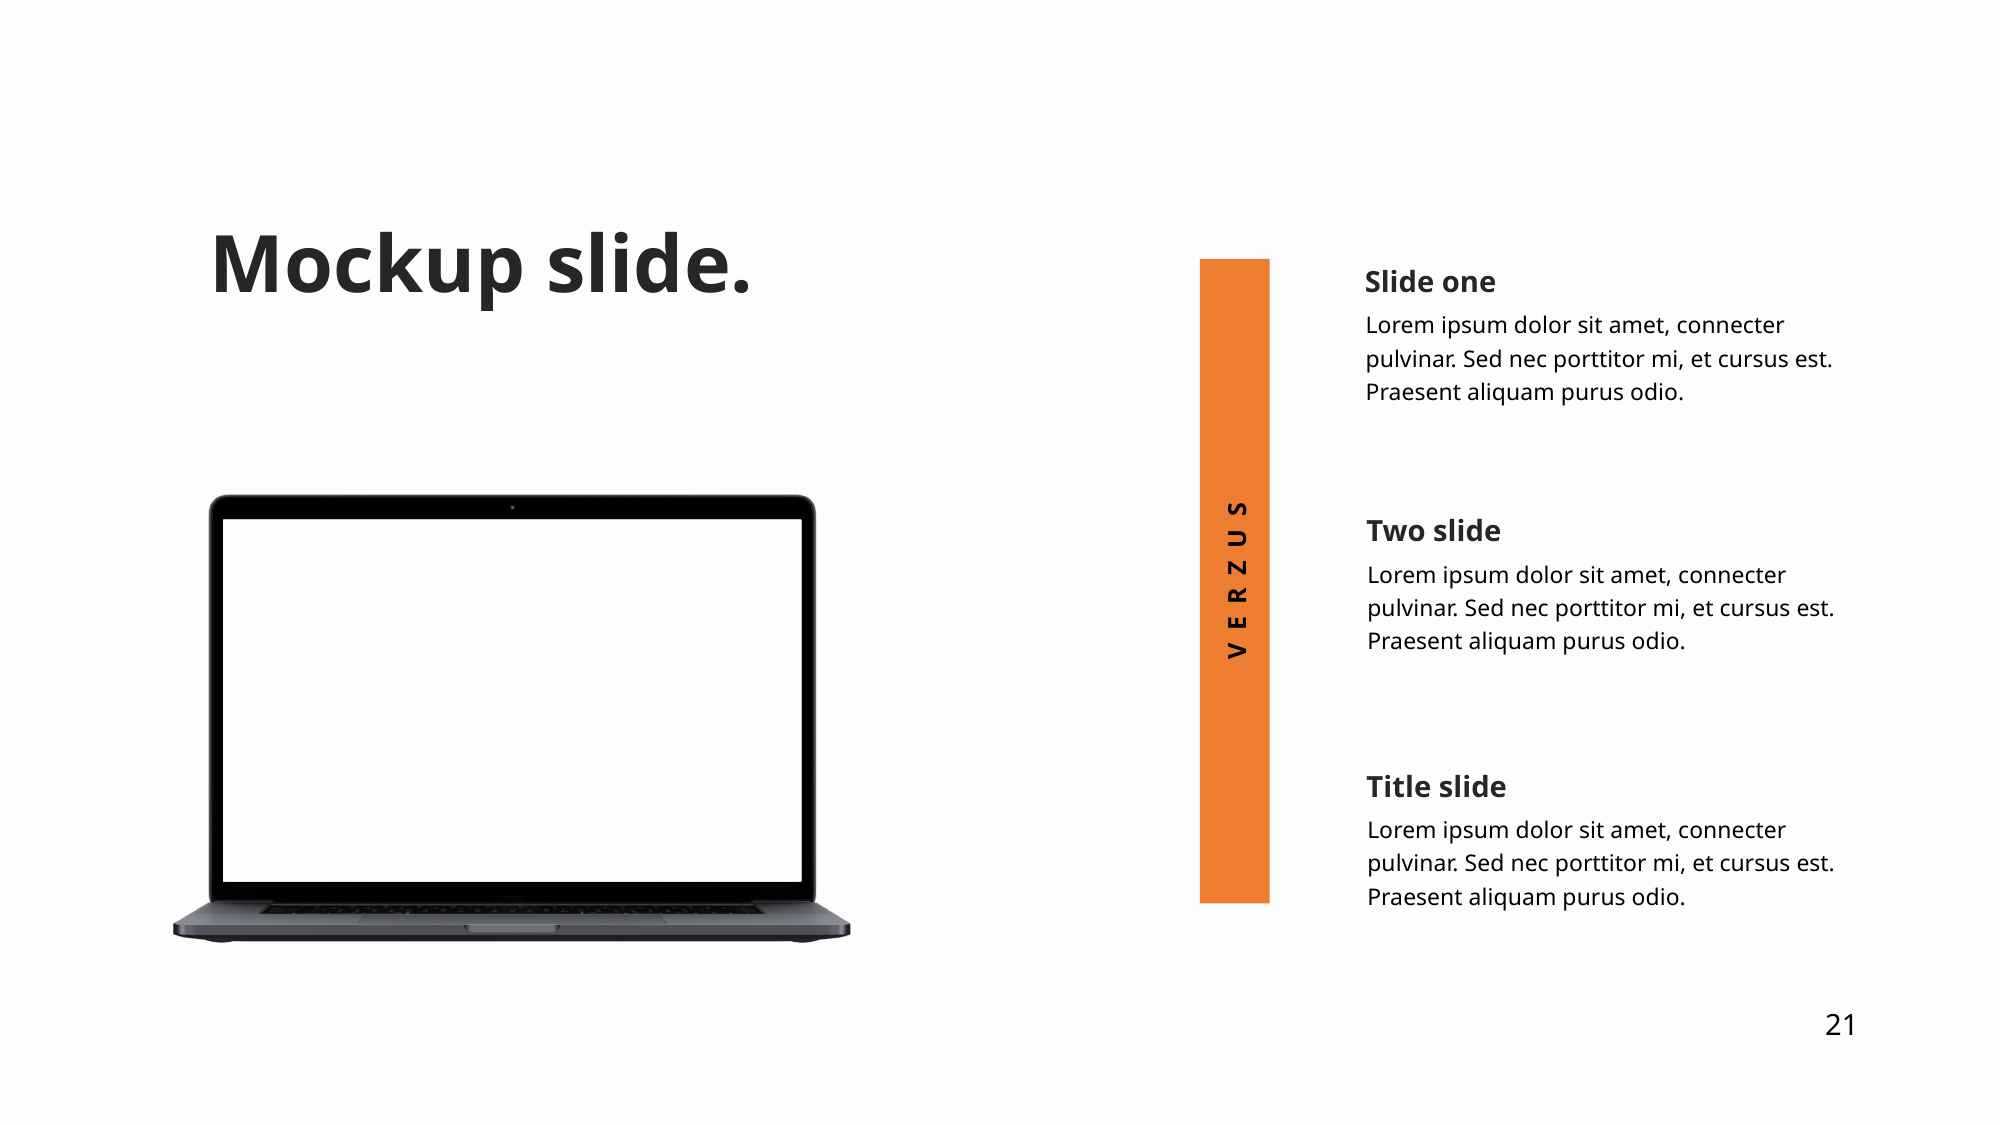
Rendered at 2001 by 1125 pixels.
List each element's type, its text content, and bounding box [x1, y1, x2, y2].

text_box Lorem ipsum dolor sit amet, connecter pulvinar. Sed nec porttitor mi, et cursus est. Praesent aliquam purus odio. [1352, 802, 1885, 918]
text_box Lorem ipsum dolor sit amet, connecter pulvinar. Sed nec porttitor mi, et cursus est. Praesent aliquam purus odio. [1352, 547, 1885, 662]
text_box [1199, 258, 1271, 904]
text_box Mockup slide. [194, 205, 886, 316]
text_box Slide one [1350, 238, 1642, 306]
picture [160, 494, 851, 943]
text_box 21 [1799, 981, 1885, 1049]
text_box Two slide [1351, 487, 1644, 555]
text_box VERZUS [1213, 469, 1259, 693]
text_box Lorem ipsum dolor sit amet, connecter pulvinar. Sed nec porttitor mi, et cursus est. Praesent aliquam purus odio. [1350, 297, 1883, 413]
text_box Title slide [1351, 743, 1644, 811]
